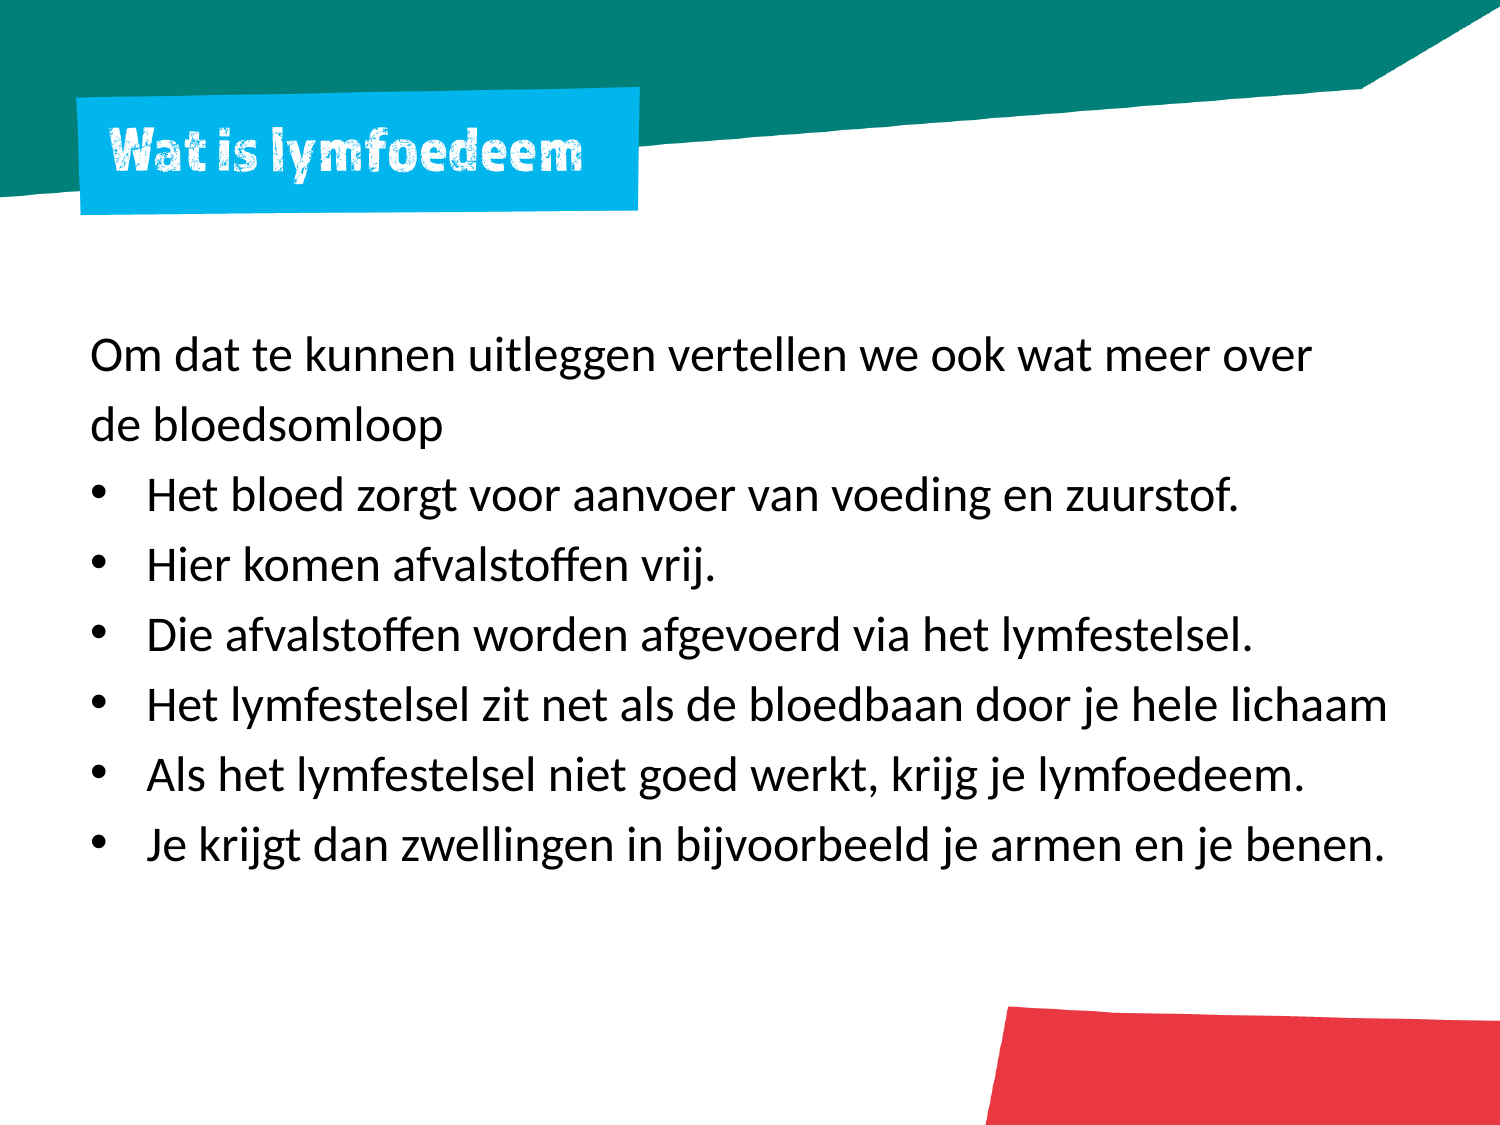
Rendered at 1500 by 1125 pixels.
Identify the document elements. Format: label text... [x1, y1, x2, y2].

picture [0, 0, 1500, 1125]
list Om dat te kunnen uitleggen vertellen we ook wat meer over de bloedsomloop Het bloed zorgt voor aanvoer van voeding en zuurstof. Hier komen afvalstoffen vrij. Die afvalstoffen worden afgevoerd via het lymfestelsel. Het lymfestelsel zit net als de bloedbaan door je hele lichaam Als het lymfestelsel niet goed werkt, krijg je lymfoedeem. Je krijgt dan zwellingen in bijvoorbeeld je armen en je benen. [75, 314, 1425, 990]
